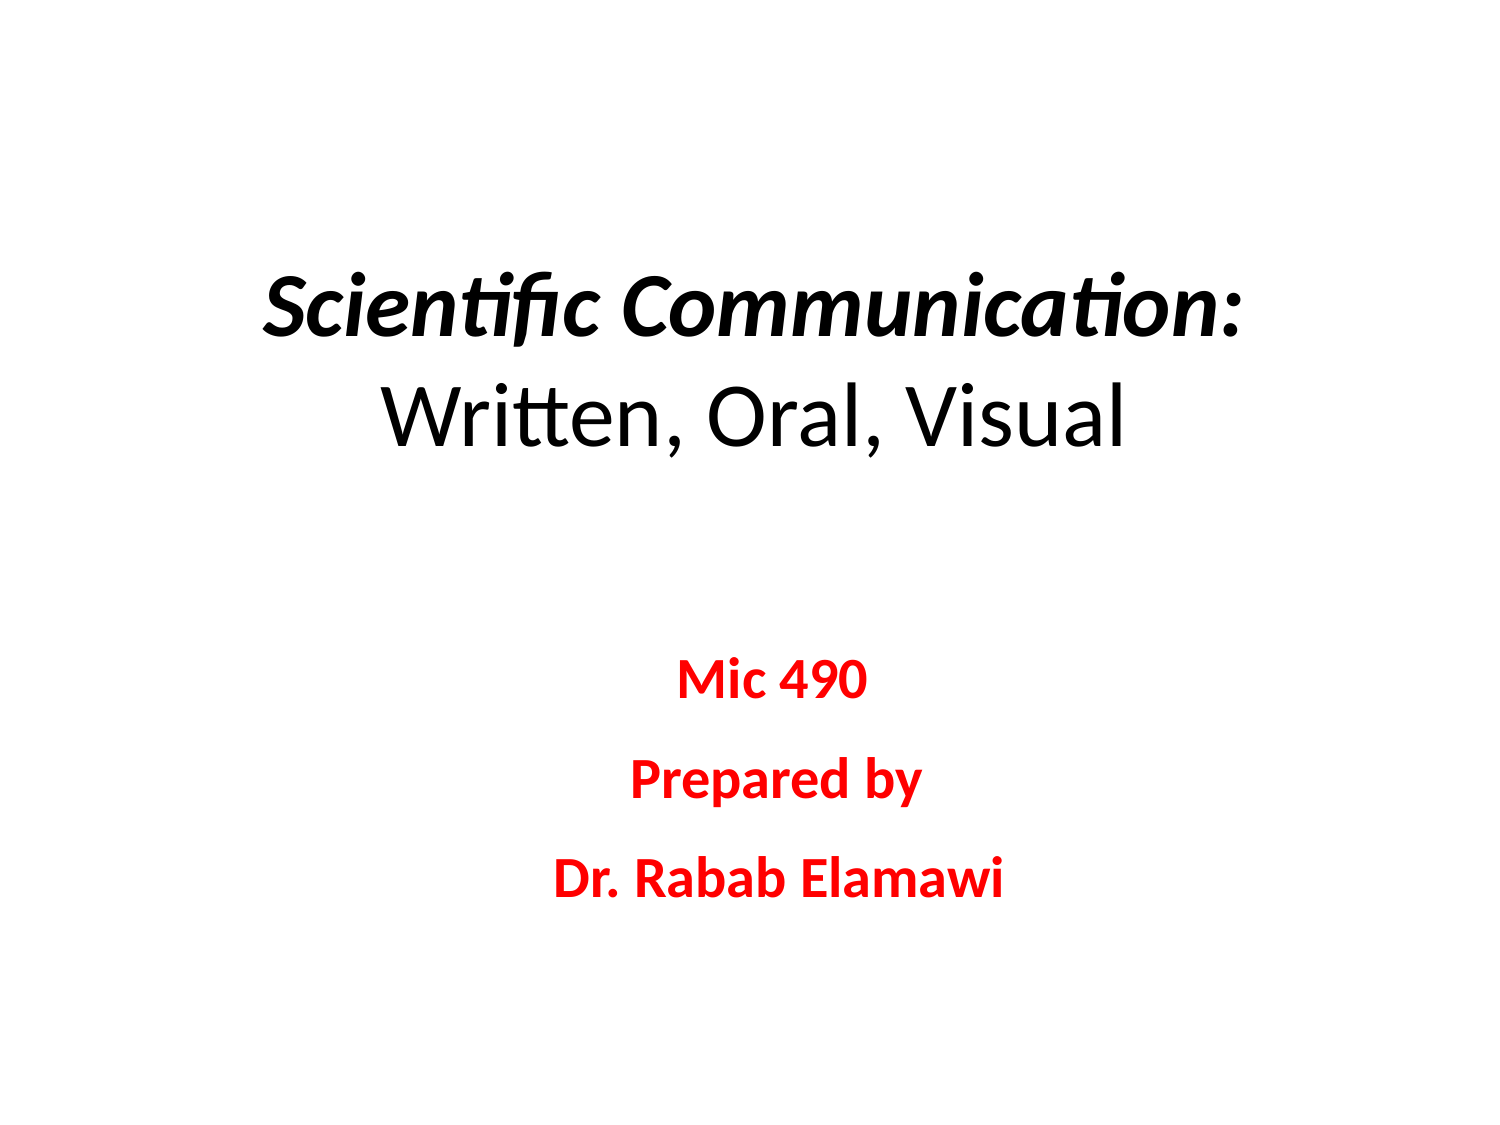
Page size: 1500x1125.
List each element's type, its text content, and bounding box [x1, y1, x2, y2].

text_box Dr. Rabab Elamawi [279, 830, 1279, 919]
text_box Mic 490 [660, 631, 899, 720]
title Scientific Communication: Written, Oral, Visual [117, 234, 1393, 476]
text_box Prepared by [613, 730, 953, 819]
